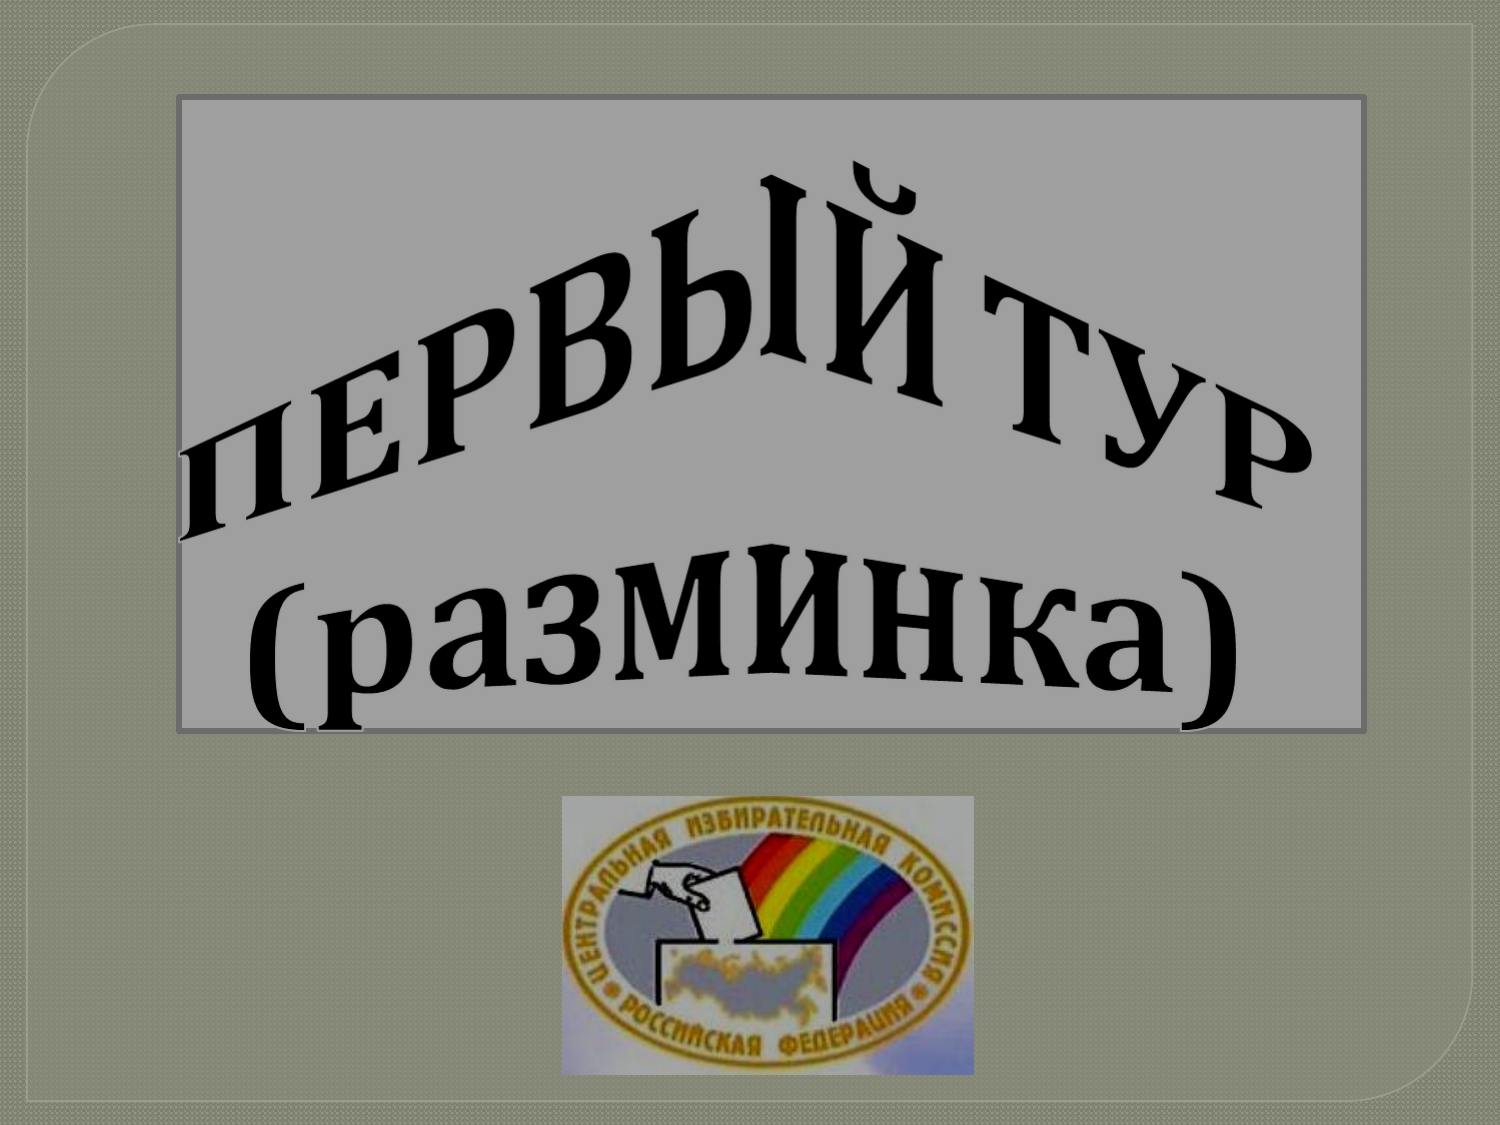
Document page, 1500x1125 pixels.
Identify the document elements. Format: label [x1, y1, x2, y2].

picture [175, 93, 1369, 736]
picture [562, 796, 974, 1076]
